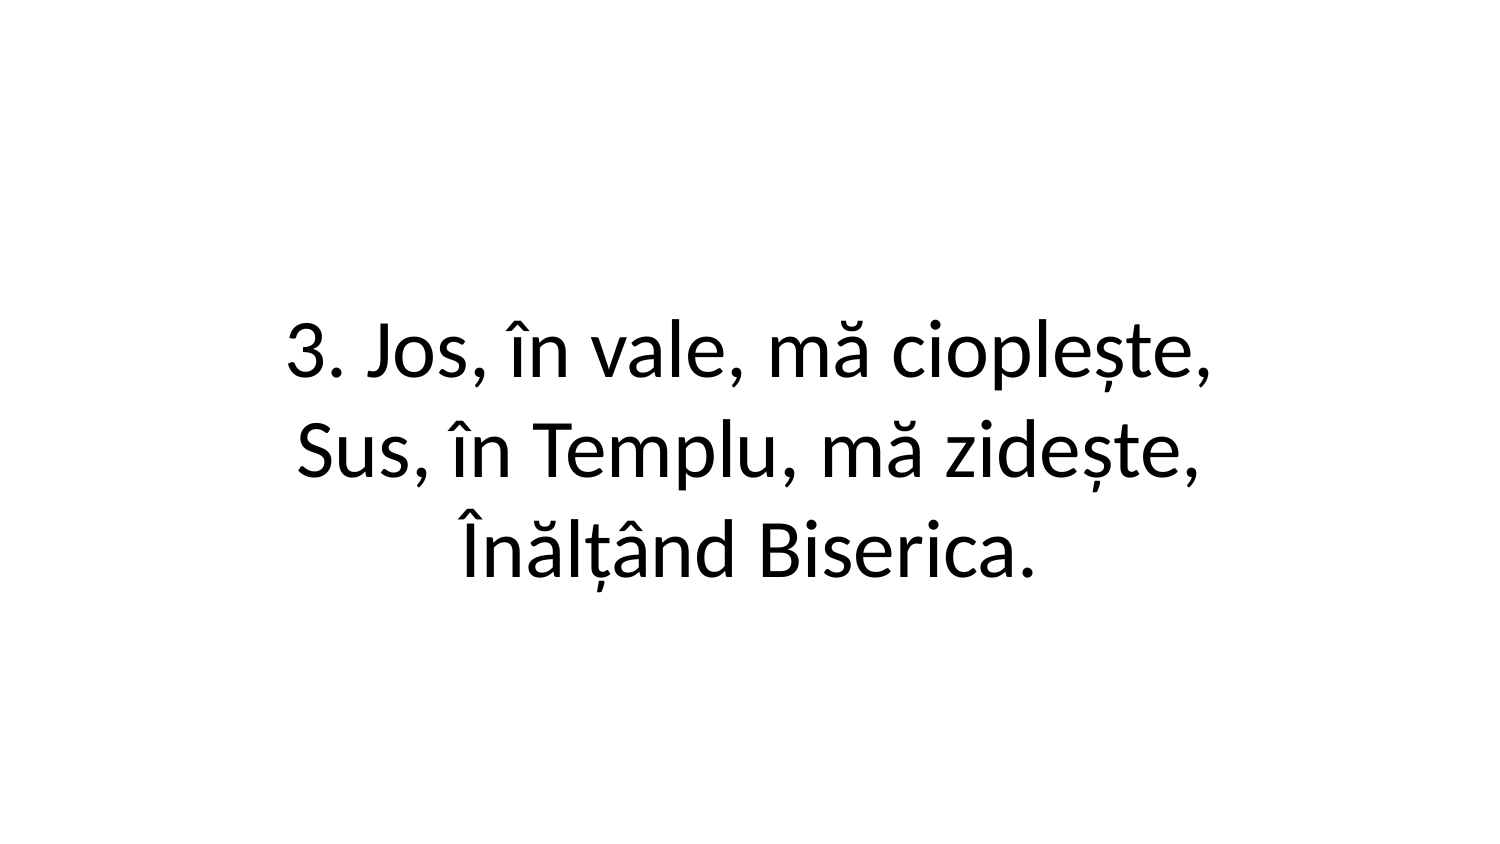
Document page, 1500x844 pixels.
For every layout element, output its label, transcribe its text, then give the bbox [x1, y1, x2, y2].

text_box 3. Jos, în vale, mă cioplește, Sus, în Templu, mă zidește, Înălțând Biserica. [269, 242, 1231, 602]
